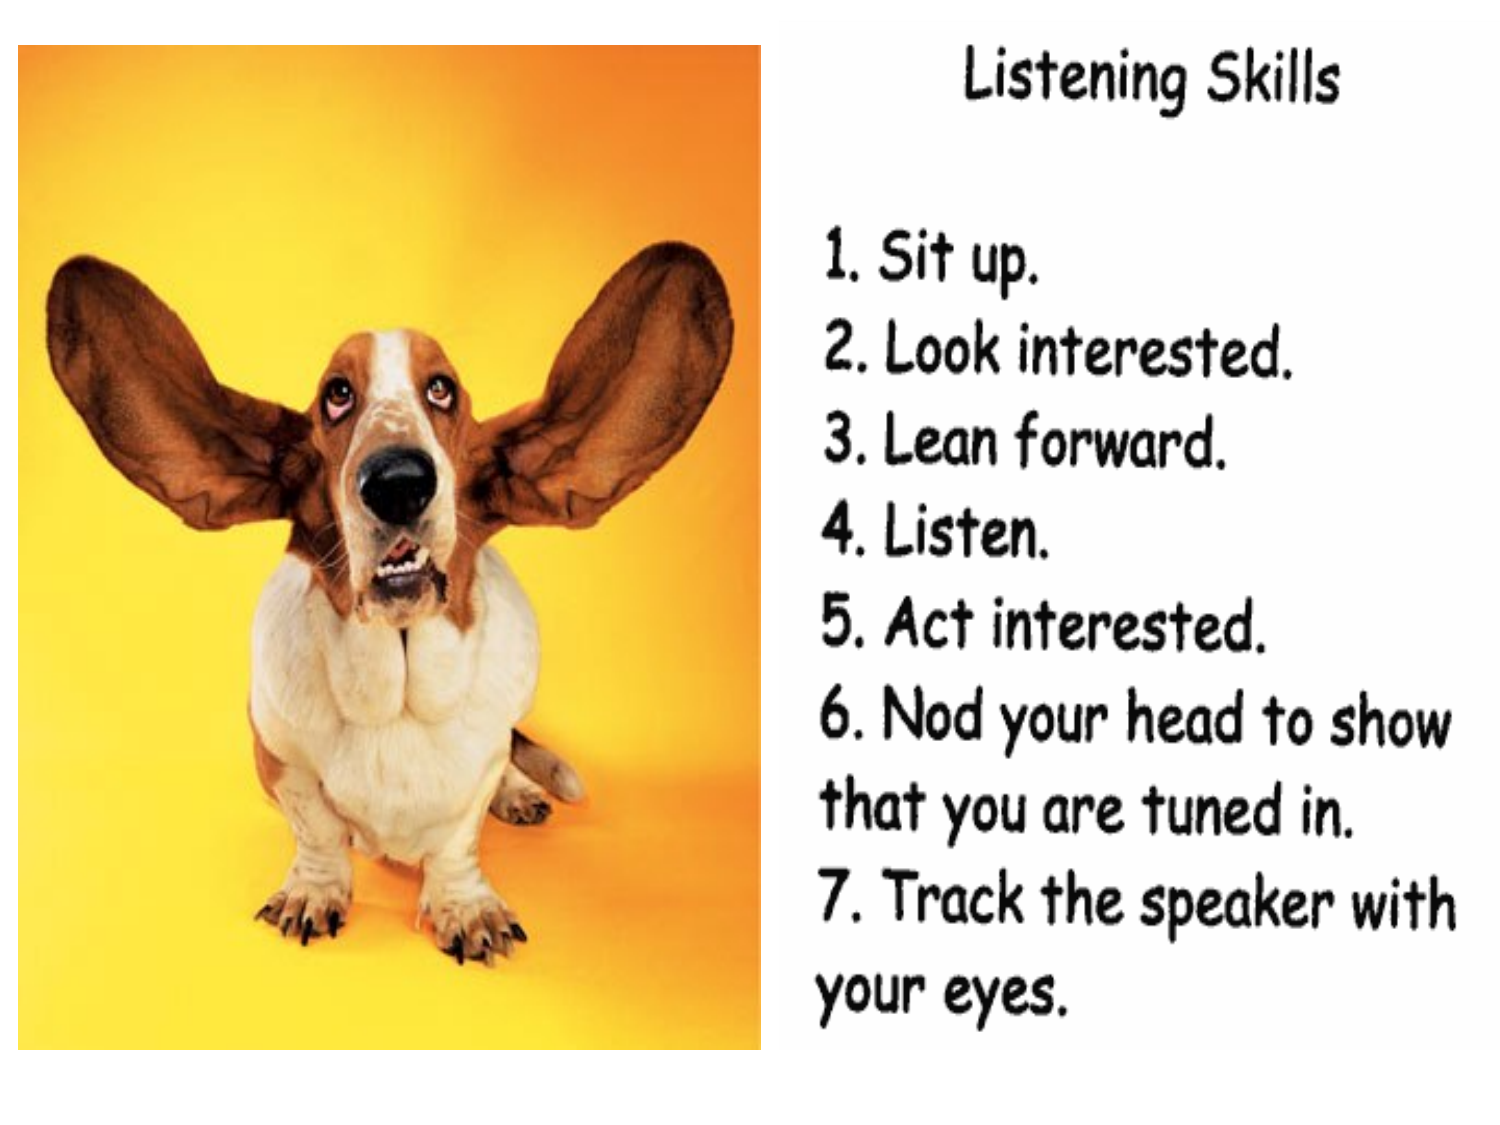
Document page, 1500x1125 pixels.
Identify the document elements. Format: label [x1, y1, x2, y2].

picture [18, 45, 761, 1050]
picture [778, 19, 1500, 1050]
